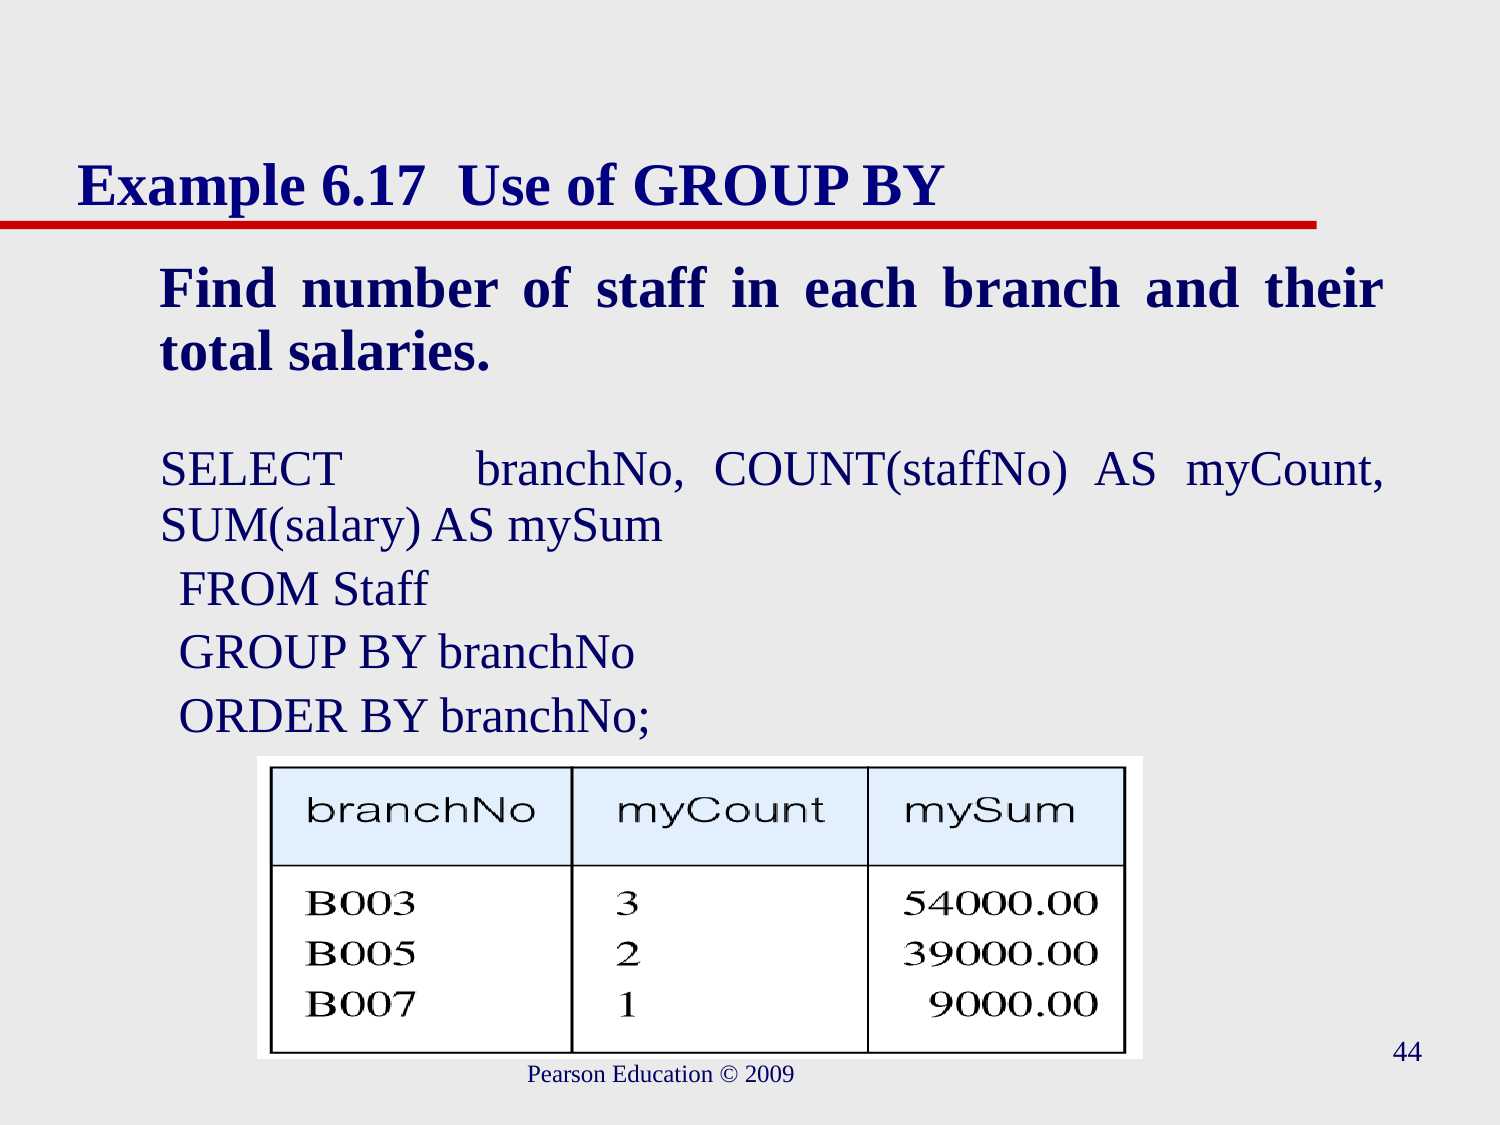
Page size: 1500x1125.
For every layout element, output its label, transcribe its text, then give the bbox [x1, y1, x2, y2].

list Find number of staff in each branch and their total salaries. SELECT branchNo, COUNT(staffNo) AS myCount, SUM(salary) AS mySum FROM Staff GROUP BY branchNo ORDER BY branchNo; [88, 249, 1401, 926]
title Example 6.17 Use of GROUP BY [62, 43, 1338, 226]
text_box Pearson Education © 2009 [512, 1067, 1038, 1095]
picture [256, 756, 1144, 1059]
slide_number 44 [1124, 1012, 1438, 1088]
